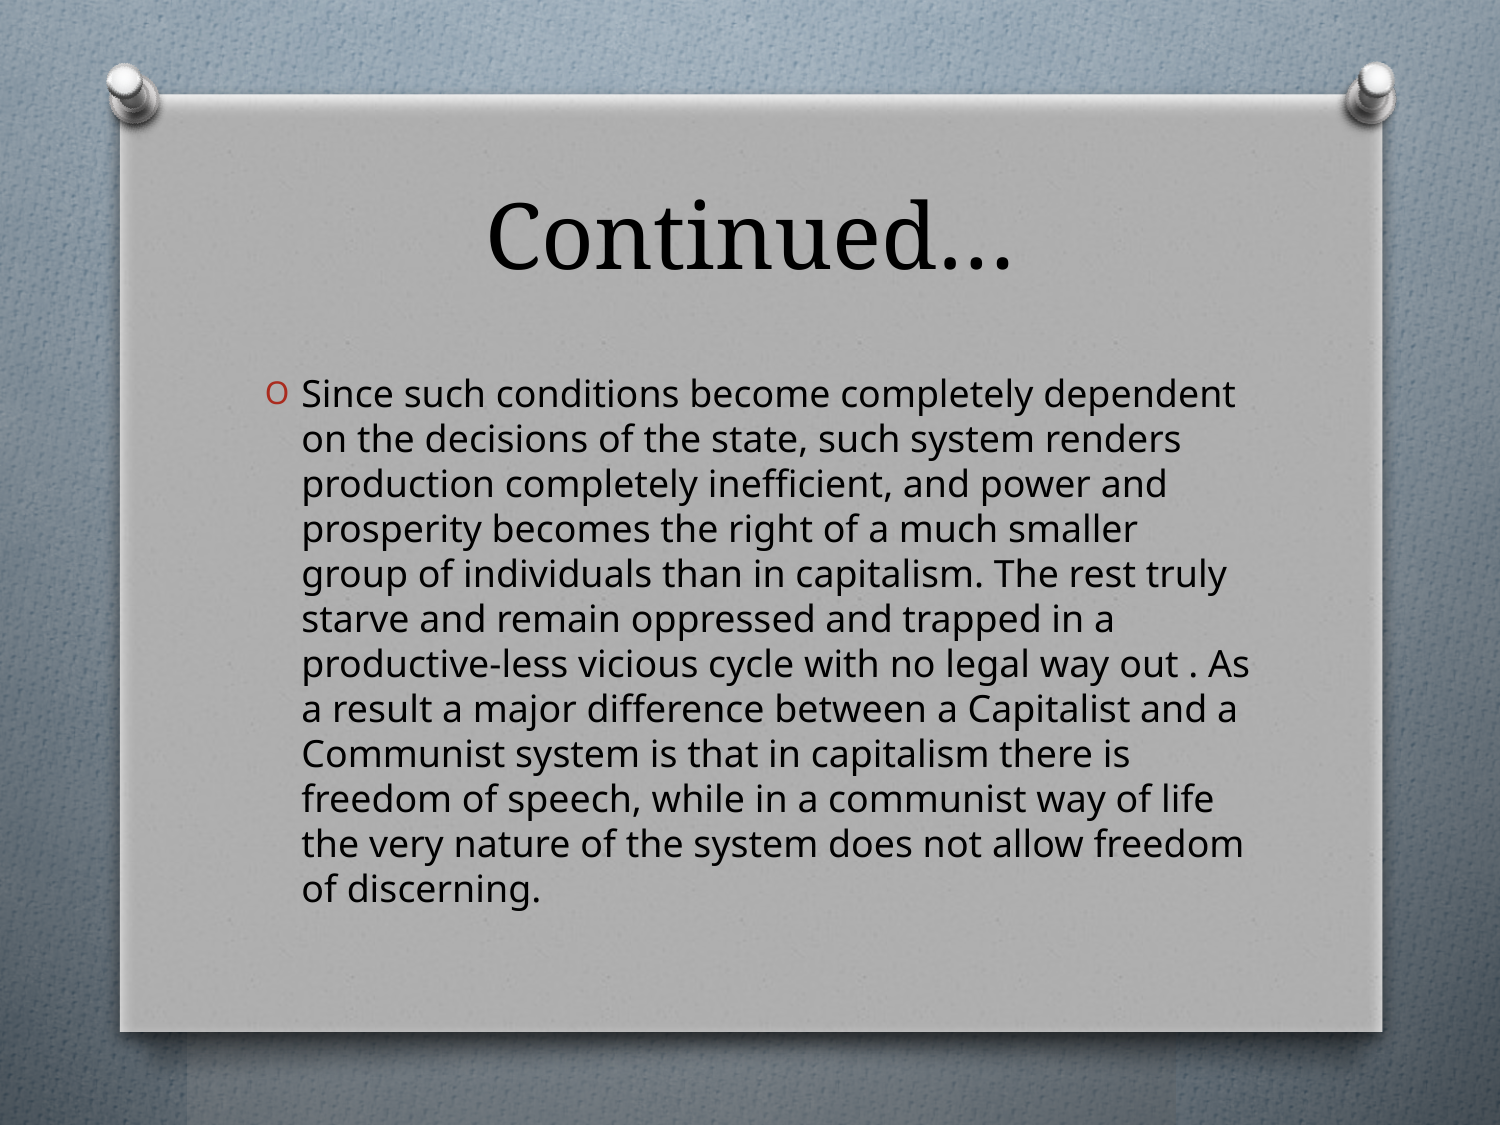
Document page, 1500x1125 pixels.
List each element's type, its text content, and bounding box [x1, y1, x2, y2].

title Continued… [179, 134, 1323, 332]
picture [1317, 35, 1439, 156]
list Since such conditions become completely dependent on the decisions of the state, such system renders production completely inefficient, and power and prosperity becomes the right of a much smaller group of individuals than in capitalism. The rest truly starve and remain oppressed and trapped in a productive-less vicious cycle with no legal way out . As a result a major difference between a Capitalist and a Communist system is that in capitalism there is freedom of speech, while in a communist way of life the very nature of the system does not allow freedom of discerning. [249, 362, 1267, 954]
picture [75, 29, 198, 153]
